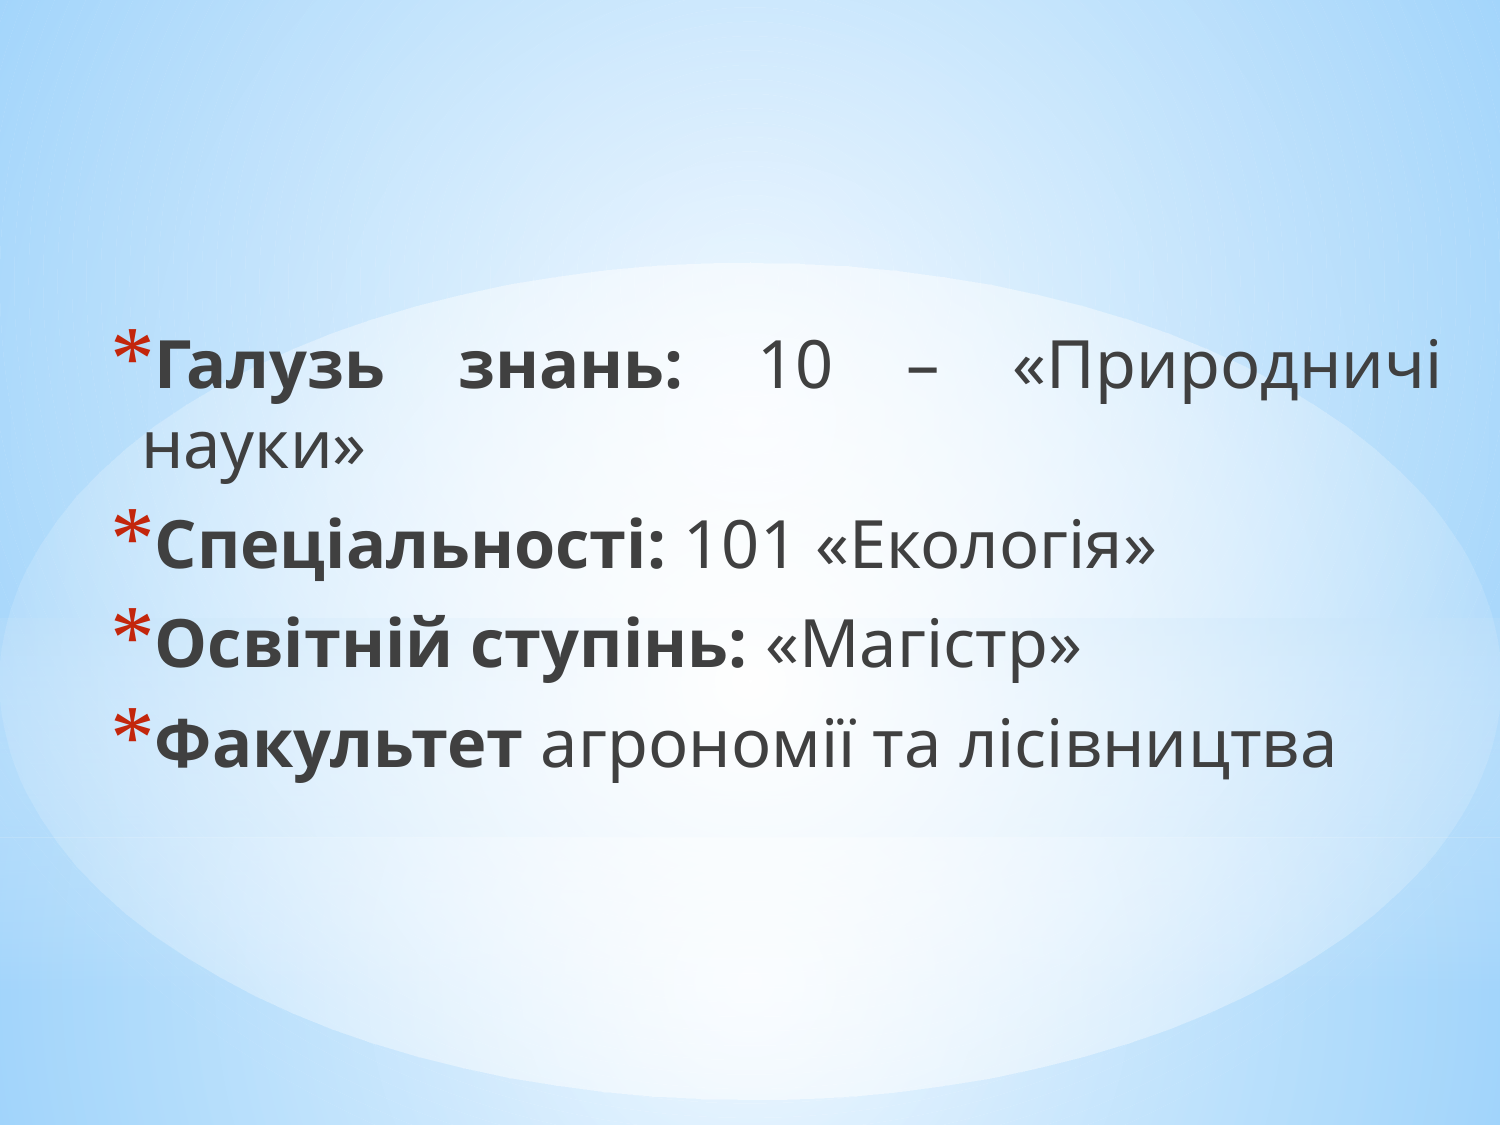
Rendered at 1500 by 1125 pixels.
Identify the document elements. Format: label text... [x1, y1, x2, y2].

list Галузь знань: 10 – «Природничі науки» Спеціальності: 101 «Екологія» Освітній ступінь: «Магістр» Факультет агрономії та лісівництва [88, 314, 1460, 752]
